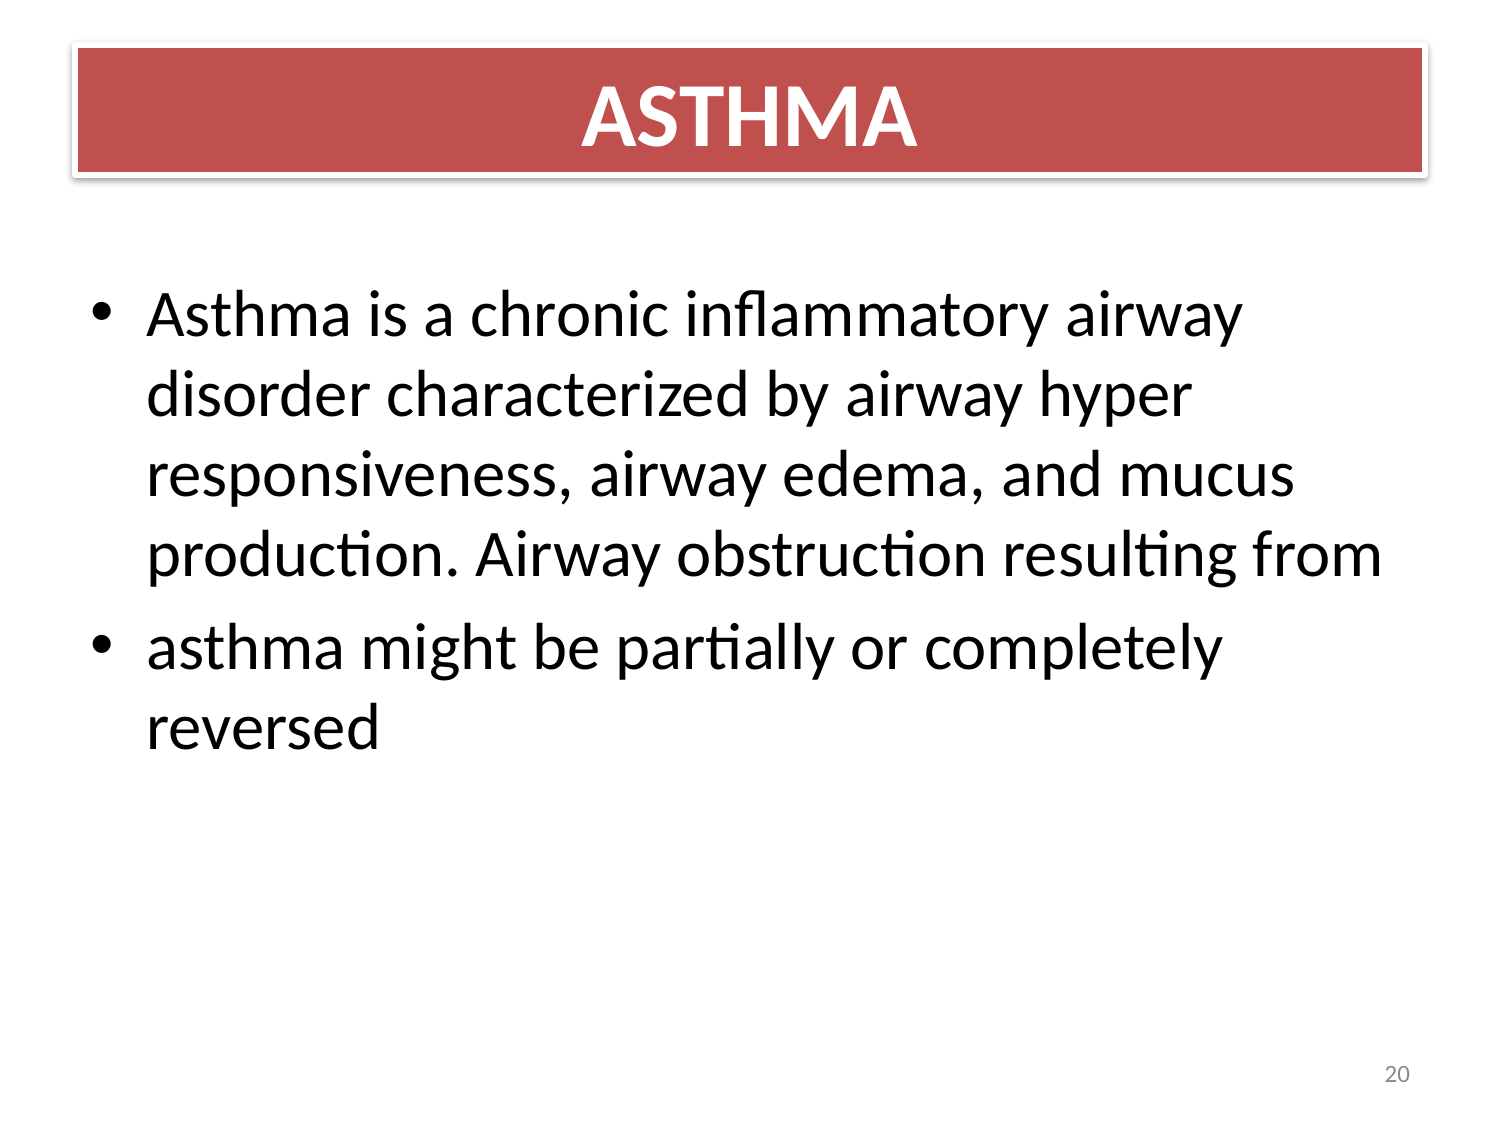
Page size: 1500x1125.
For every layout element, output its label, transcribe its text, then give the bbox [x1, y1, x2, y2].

title ASTHMA [72, 42, 1428, 178]
slide_number 20 [1074, 1042, 1425, 1103]
list Asthma is a chronic inflammatory airway disorder characterized by airway hyper responsiveness, airway edema, and mucus production. Airway obstruction resulting from asthma might be partially or completely reversed [75, 262, 1425, 1005]
